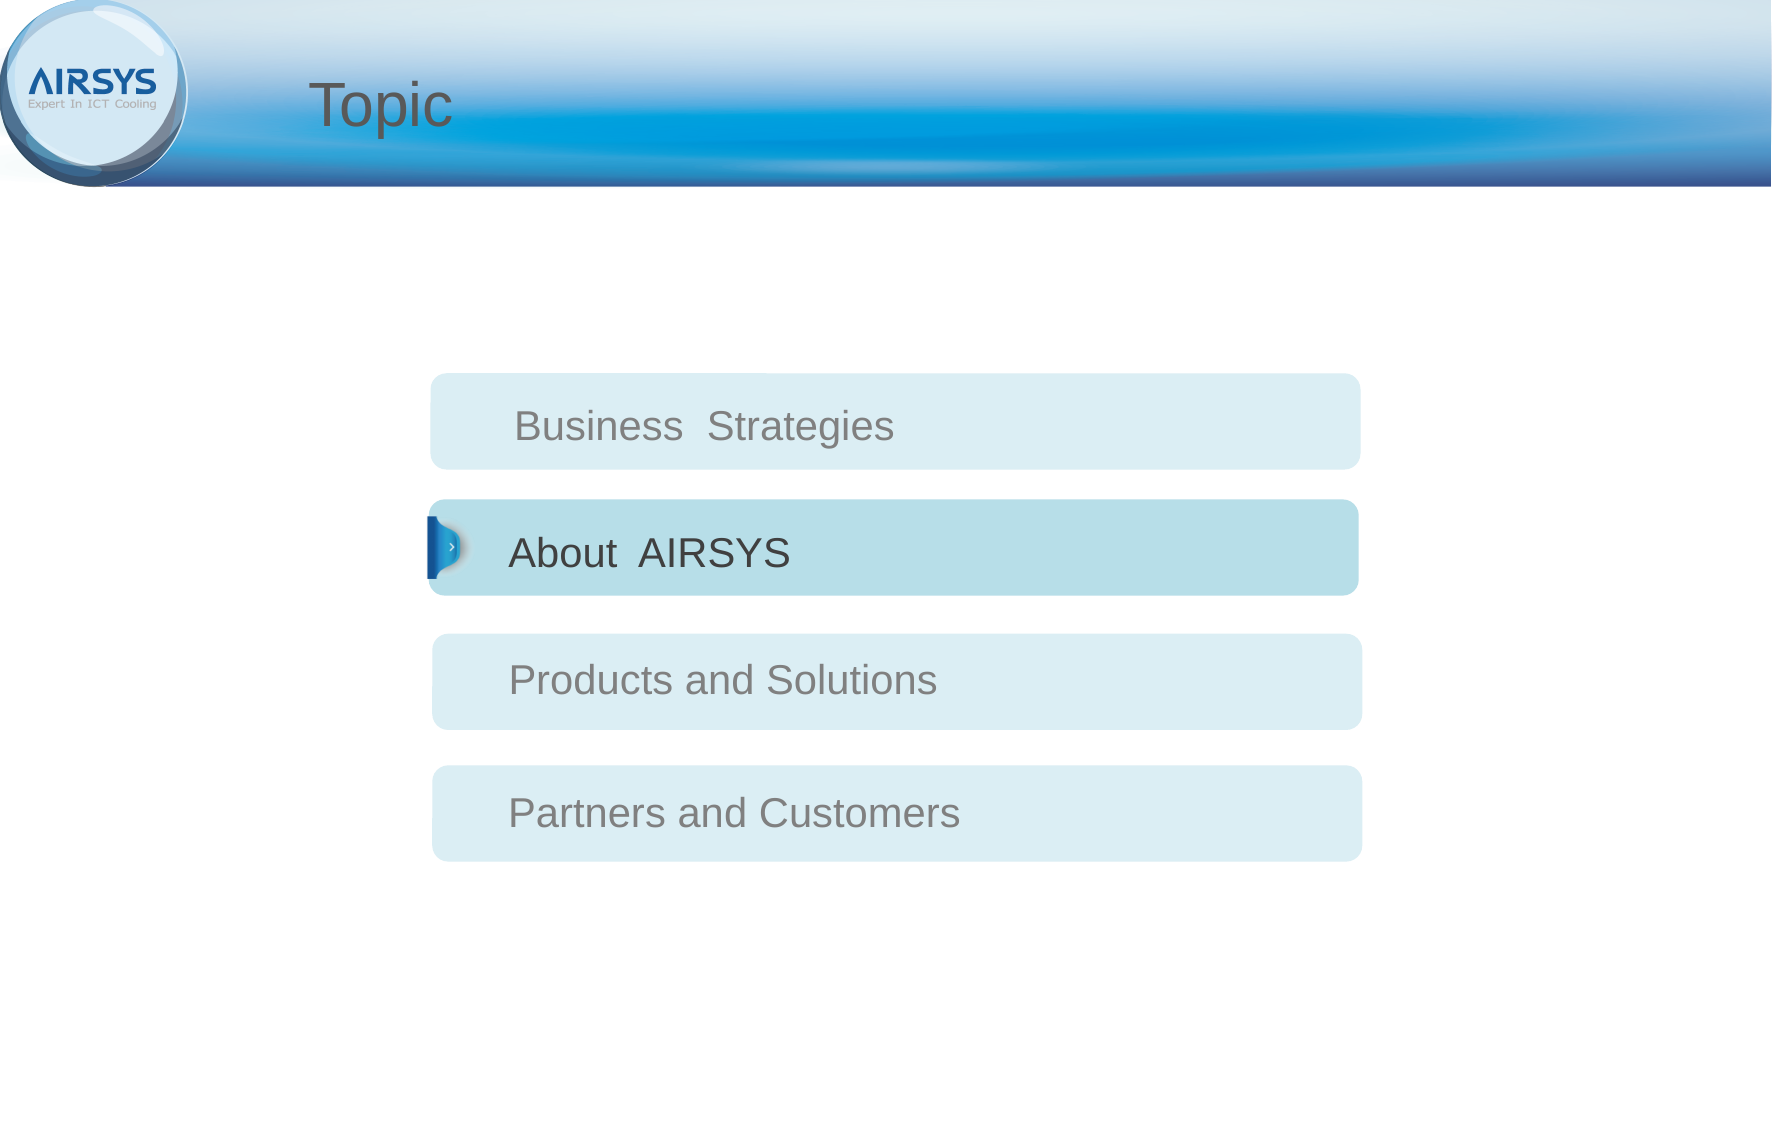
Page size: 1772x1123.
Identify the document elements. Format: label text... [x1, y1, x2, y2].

text_box Topic [293, 68, 1624, 135]
text_box Partners and Customers [493, 778, 977, 844]
text_box Products and Solutions [493, 645, 953, 710]
text_box [430, 763, 1365, 864]
text_box Business Strategies [499, 391, 910, 457]
text_box [430, 631, 1365, 733]
picture [0, 0, 1772, 190]
text_box [428, 371, 1363, 472]
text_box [423, 499, 1360, 596]
